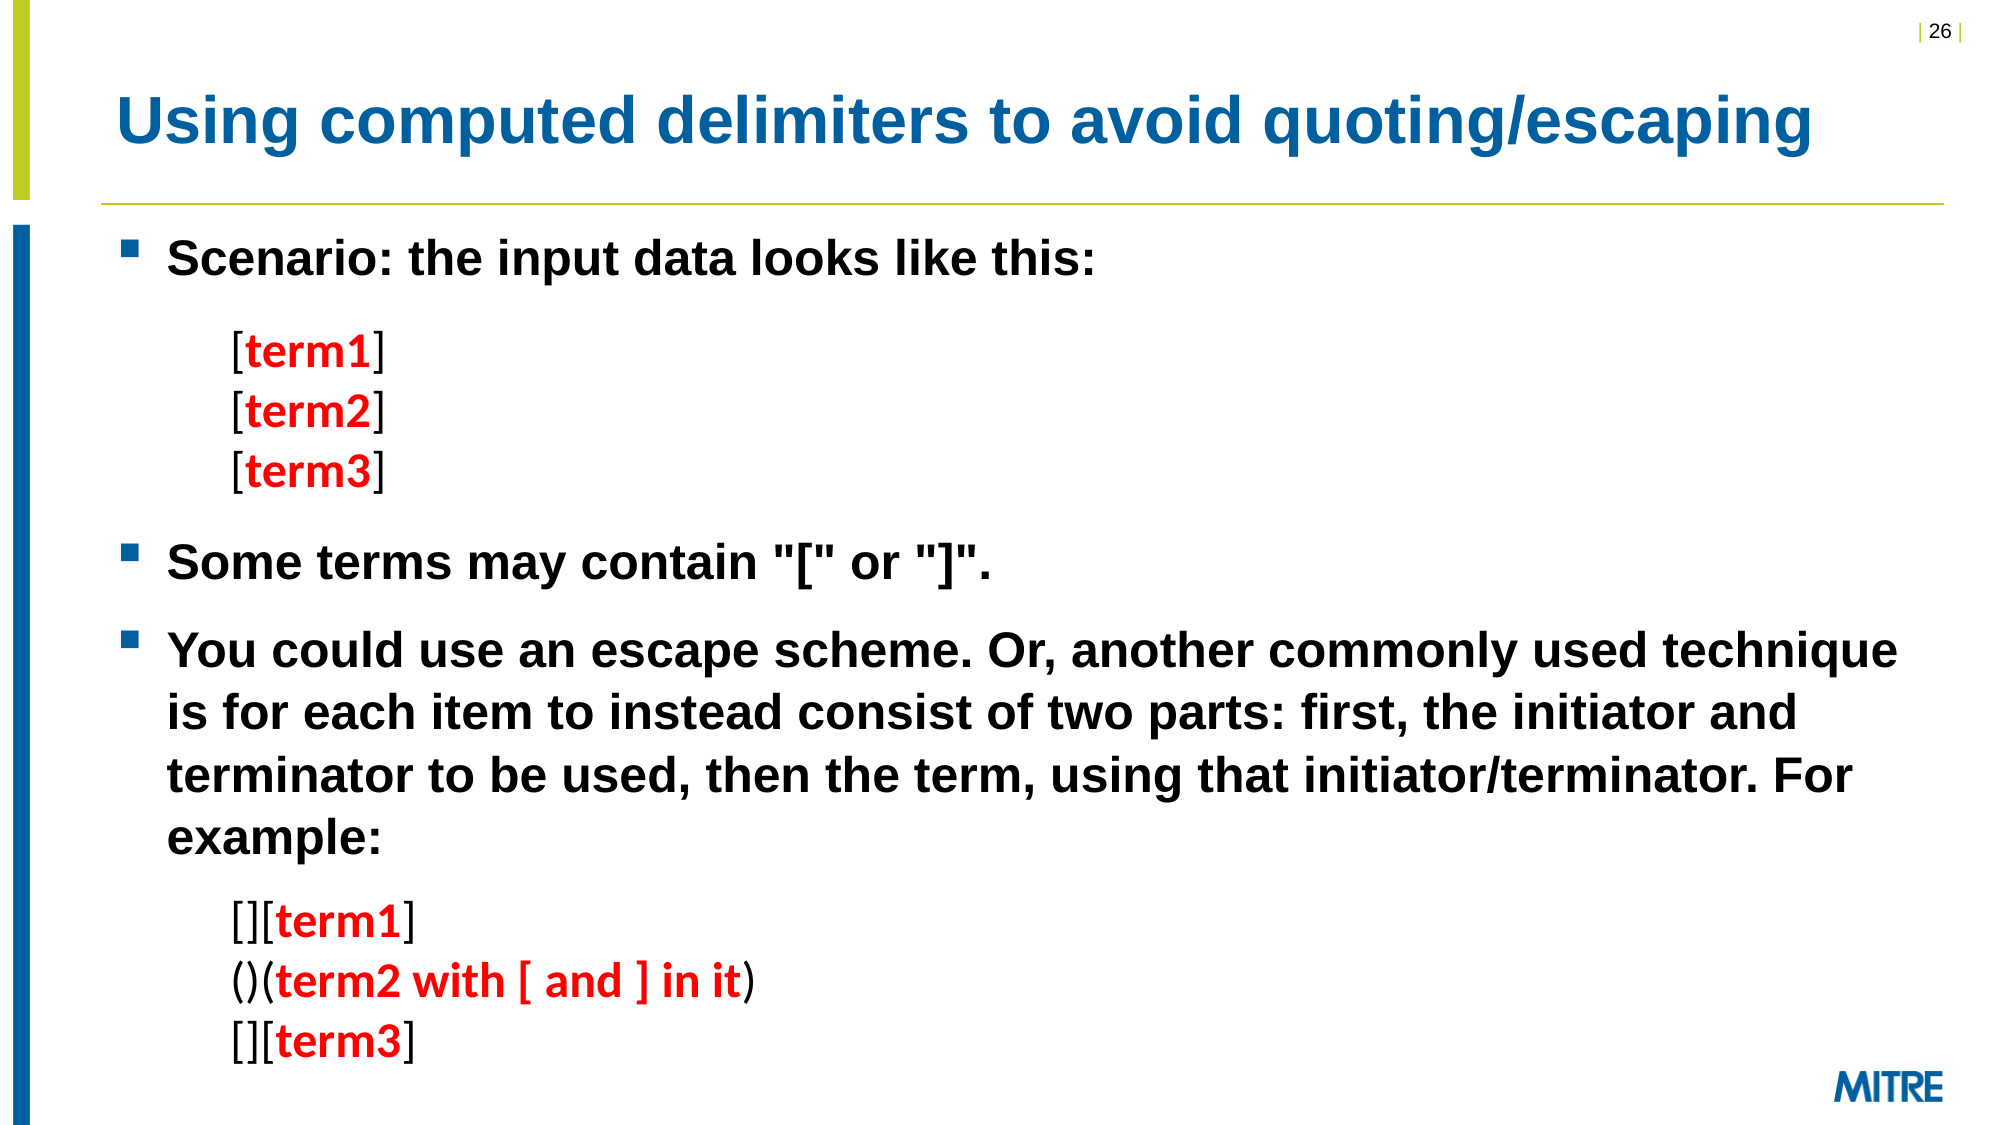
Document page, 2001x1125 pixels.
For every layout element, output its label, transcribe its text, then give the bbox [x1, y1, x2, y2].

text_box [term1] [term2] [term3] [215, 310, 425, 505]
text_box [][term1] ()(term2 with [ and ] in it) [][term3] [215, 880, 773, 1076]
picture [1834, 1068, 1945, 1109]
title Using computed delimiters to avoid quoting/escaping [101, 60, 1945, 184]
text_box Some terms may contain "[" or "]". You could use an escape scheme. Or, another commonly used technique is for each item to instead consist of two parts: first, the initiator and terminator to be used, then the term, using that initiator/terminator. For example: [101, 519, 1945, 900]
list Scenario: the input data looks like this: [101, 224, 1945, 311]
